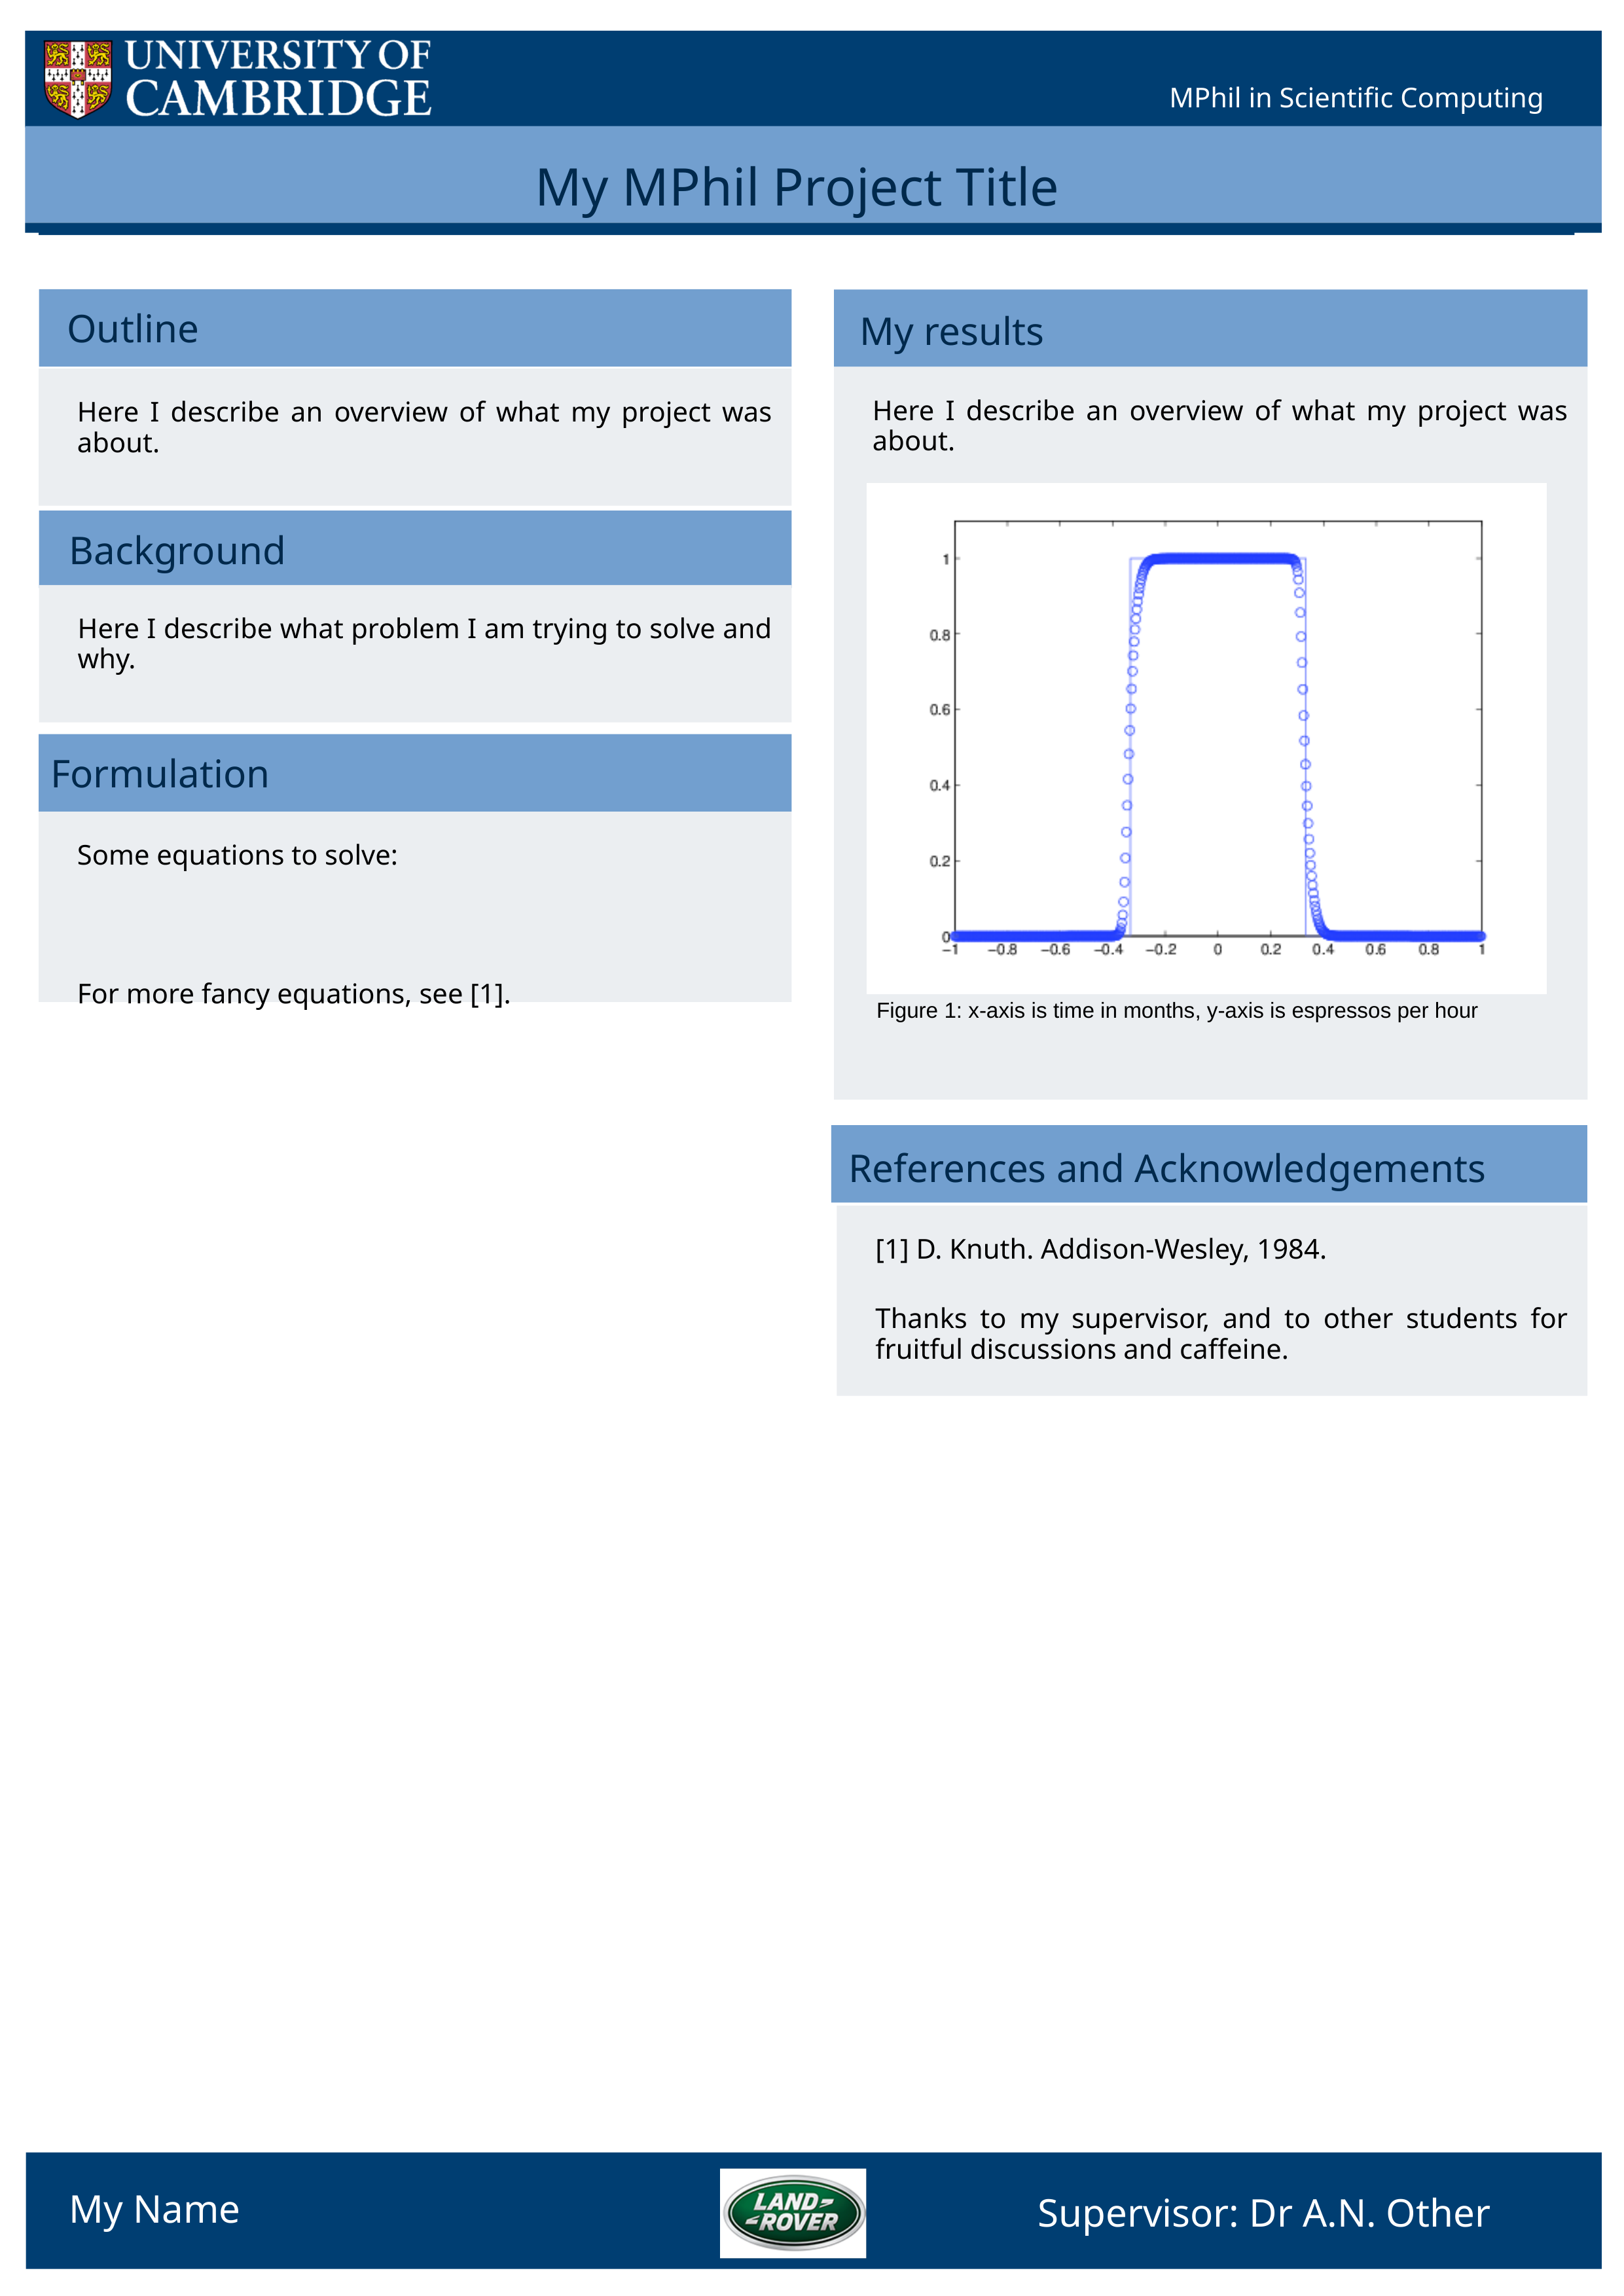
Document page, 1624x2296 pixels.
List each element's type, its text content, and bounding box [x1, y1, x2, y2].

text_box My Name [59, 2181, 461, 2234]
text_box Formulation [41, 734, 389, 812]
text_box [25, 30, 1602, 126]
text_box Outline [57, 290, 320, 367]
text_box References and Acknowledgements [839, 1140, 1555, 1206]
text_box MPhil in Scientific Computing [1159, 77, 1588, 126]
text_box [25, 126, 1602, 223]
text_box [39, 289, 792, 367]
picture [41, 36, 437, 122]
text_box [39, 511, 792, 584]
text_box [25, 223, 1602, 233]
text_box Background [59, 511, 461, 584]
text_box Figure 1: x-axis is time in months, y-axis is espressos per hour [867, 999, 1547, 1028]
text_box My MPhil Project Title [526, 151, 1330, 223]
text_box My results [850, 293, 1340, 367]
text_box [1] D. Knuth. Addison-Wesley, 1984. Thanks to my supervisor, and to other students for fruitful discussions and caffeine. [837, 1206, 1588, 1396]
picture [867, 482, 1547, 994]
text_box Here I describe an overview of what my project was about. [39, 368, 792, 506]
text_box Here I describe an overview of what my project was about. [834, 367, 1588, 1100]
text_box [26, 2152, 1602, 2269]
text_box Here I describe what problem I am trying to solve and why. [39, 584, 792, 723]
text_box [834, 289, 1588, 367]
picture [719, 2168, 867, 2259]
text_box [39, 233, 1575, 236]
text_box [831, 1125, 1587, 1203]
text_box [39, 734, 792, 812]
text_box Supervisor: Dr A.N. Other [1028, 2185, 1566, 2242]
